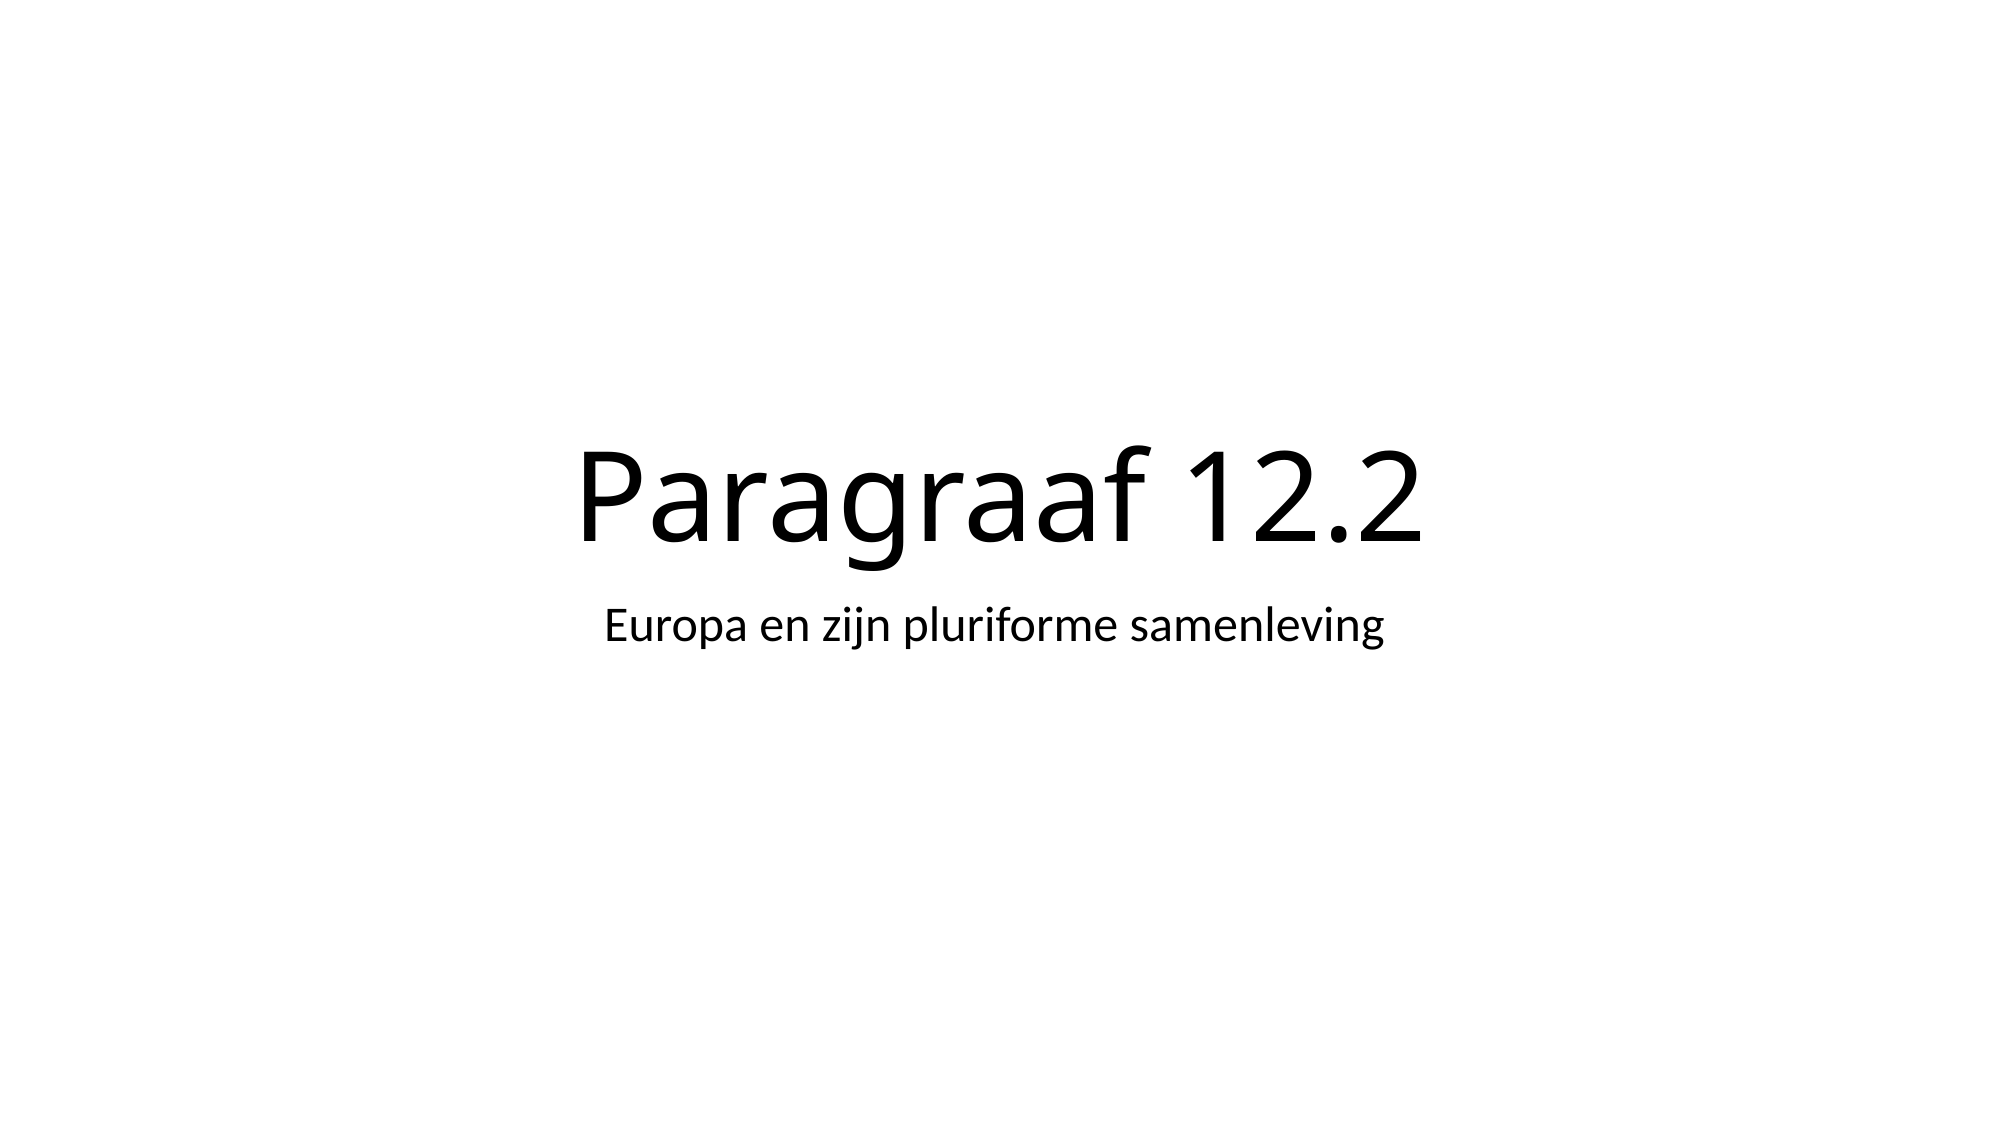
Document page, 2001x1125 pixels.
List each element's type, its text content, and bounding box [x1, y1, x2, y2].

subtitle Europa en zijn pluriforme samenleving [249, 590, 1750, 863]
title Paragraaf 12.2 [249, 184, 1750, 576]
